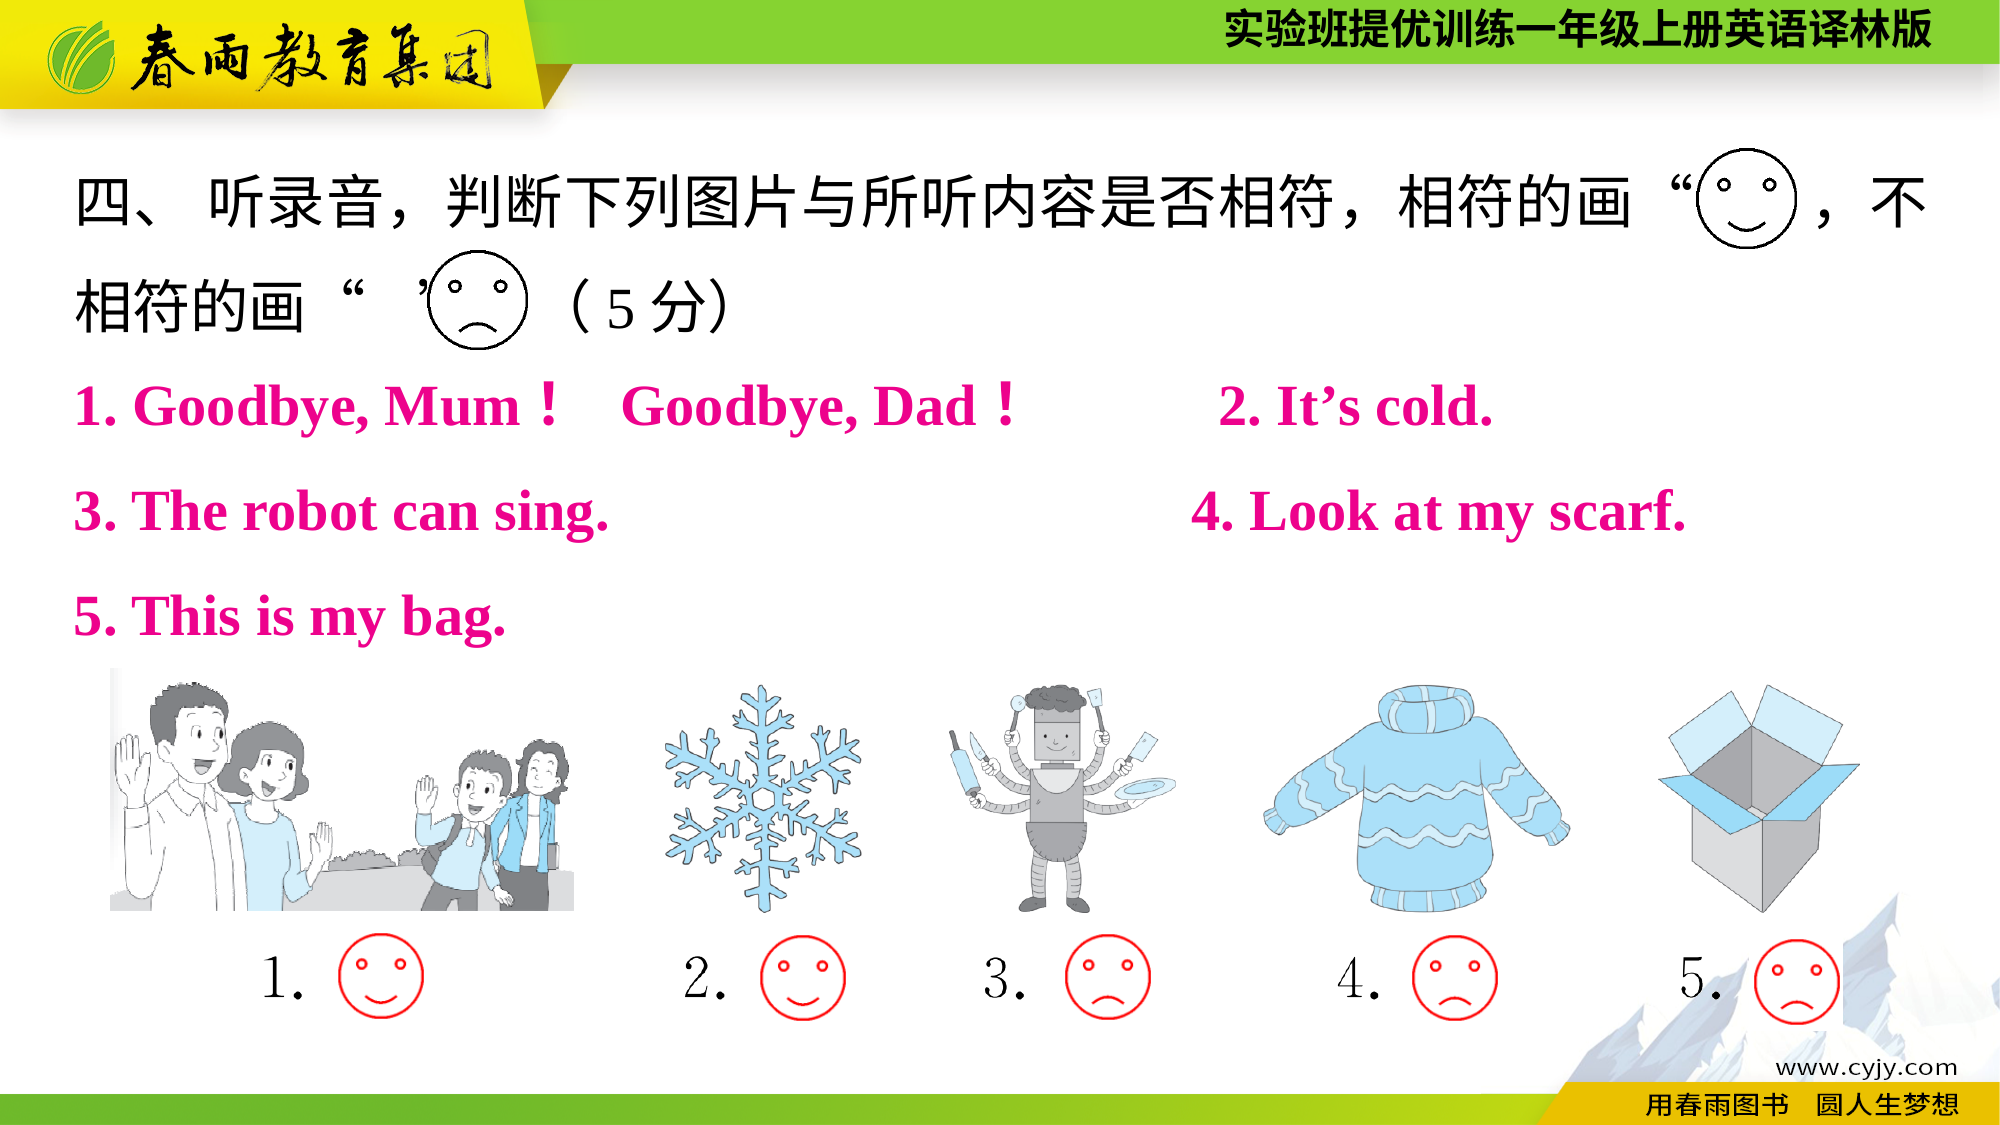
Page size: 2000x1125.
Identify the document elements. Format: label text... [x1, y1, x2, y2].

list 四、 听录音，判断下列图片与所听内容是否相符，相符的画“ ”，不相符的画“ ”。（5分） [59, 122, 1944, 324]
picture [0, 0, 2000, 1125]
text_box 1. Goodbye, Mum！ Goodbye, Dad！ 2. It’s cold. 3. The robot can sing. 4. Look at my scarf. 5. This is my bag. [59, 324, 1944, 654]
